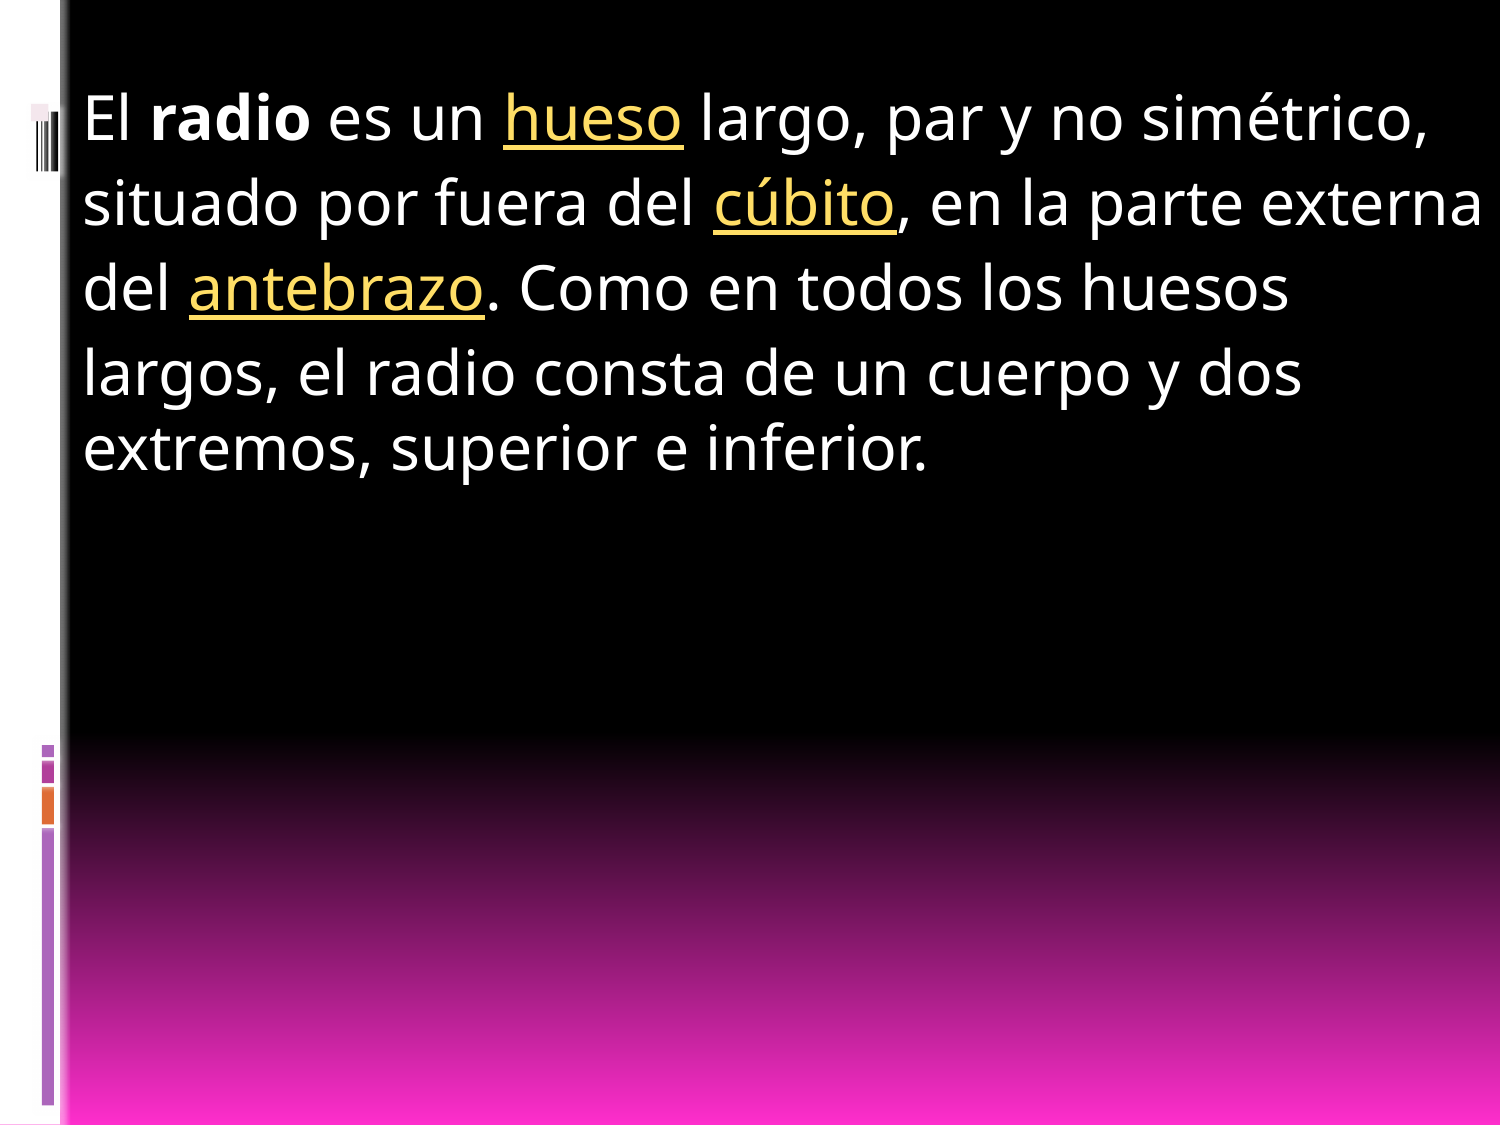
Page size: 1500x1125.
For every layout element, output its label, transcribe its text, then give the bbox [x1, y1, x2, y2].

list El radio es un hueso largo, par y no simétrico, situado por fuera del cúbito, en la parte externa del antebrazo. Como en todos los huesos largos, el radio consta de un cuerpo y dos extremos, superior e inferior. [0, 70, 1500, 1125]
